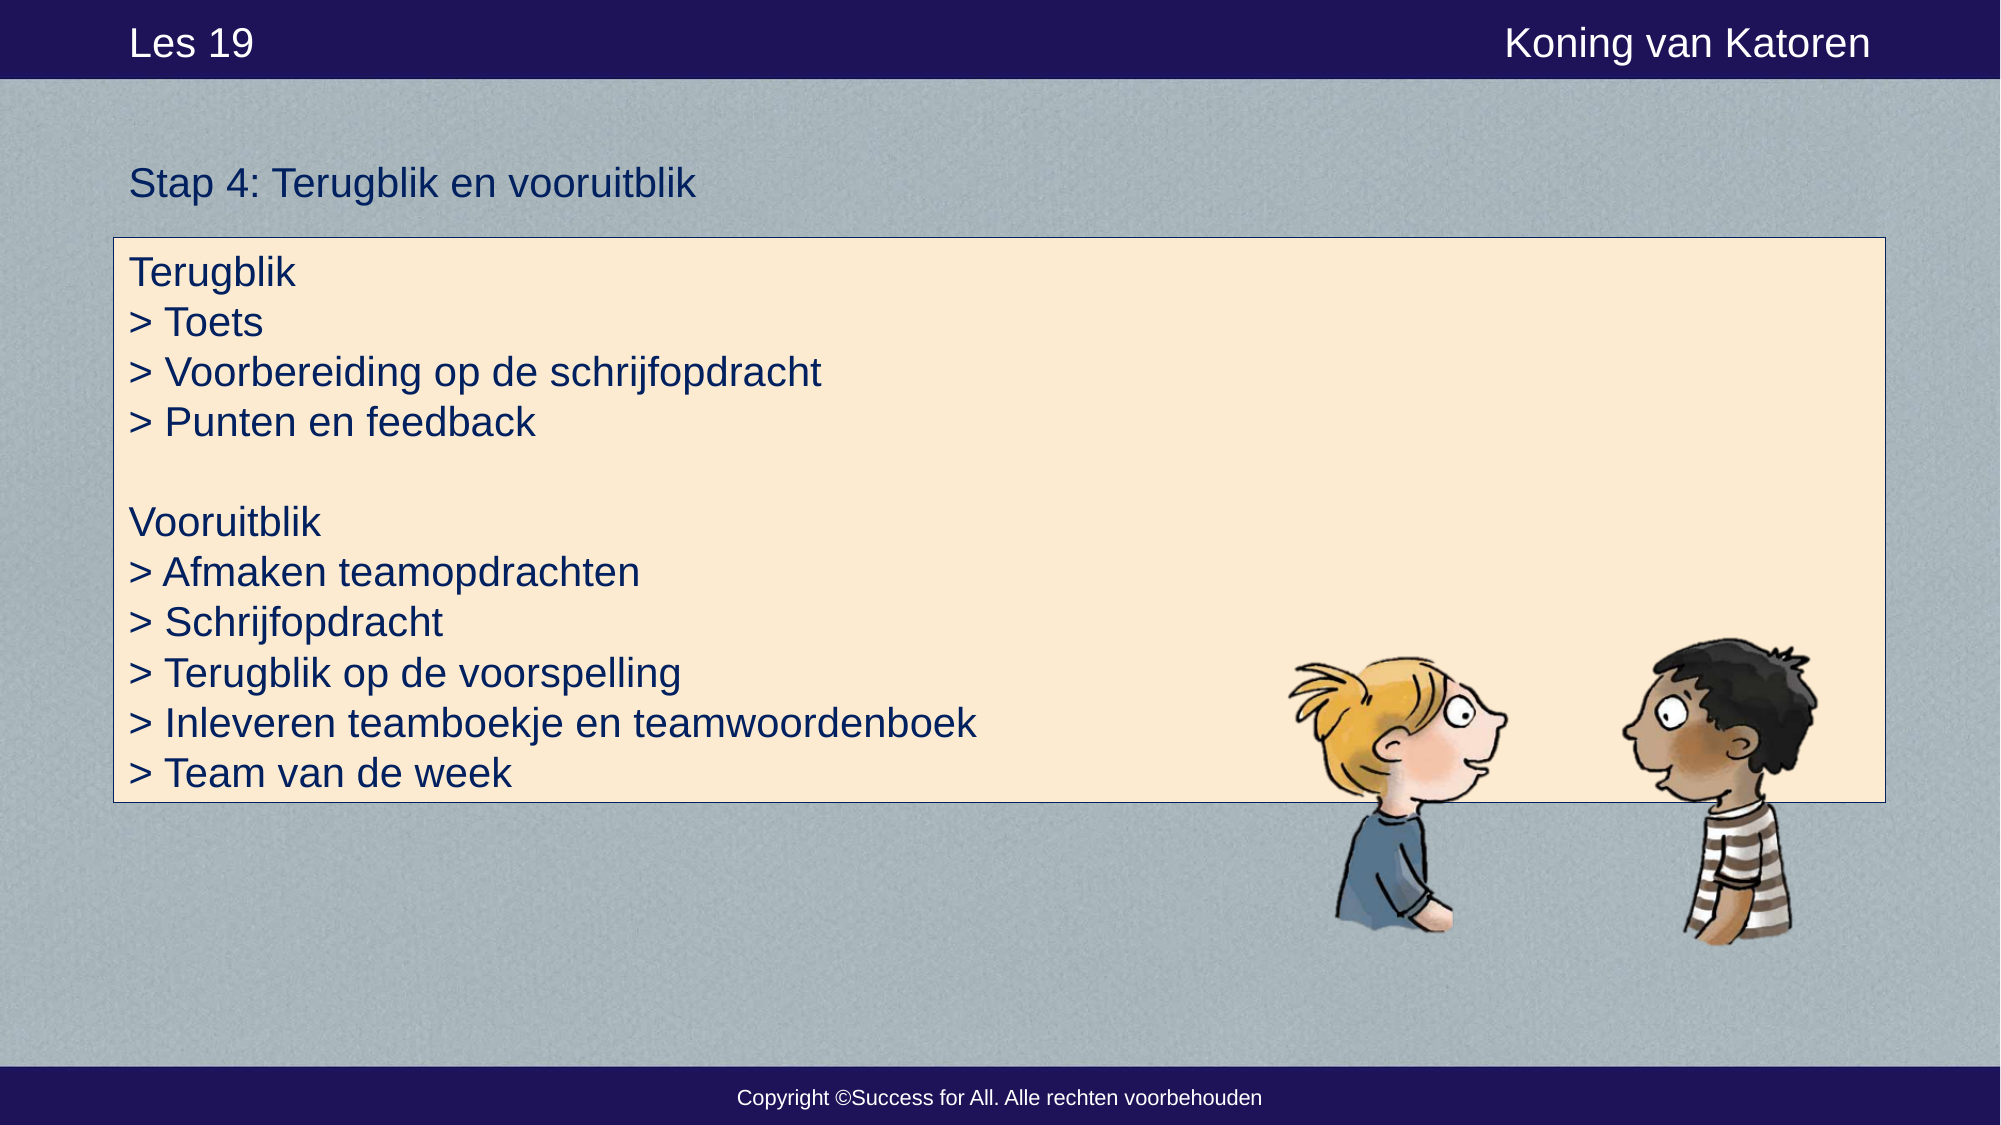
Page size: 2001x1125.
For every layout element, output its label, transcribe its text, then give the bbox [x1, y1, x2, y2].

text_box Stap 4: Terugblik en vooruitblik [113, 148, 1635, 214]
picture [0, 0, 2001, 1125]
text_box Koning van Katoren [999, 8, 1886, 73]
text_box Les 19 [114, 8, 354, 73]
text_box Terugblik > Toets > Voorbereiding op de schrijfopdracht > Punten en feedback Vooruitblik > Afmaken teamopdrachten > Schrijfopdracht > Terugblik op de voorspelling > Inleveren teamboekje en teamwoordenboek > Team van de week [113, 237, 1886, 803]
text_box Copyright ©Success for All. Alle rechten voorbehouden [0, 1076, 2000, 1125]
